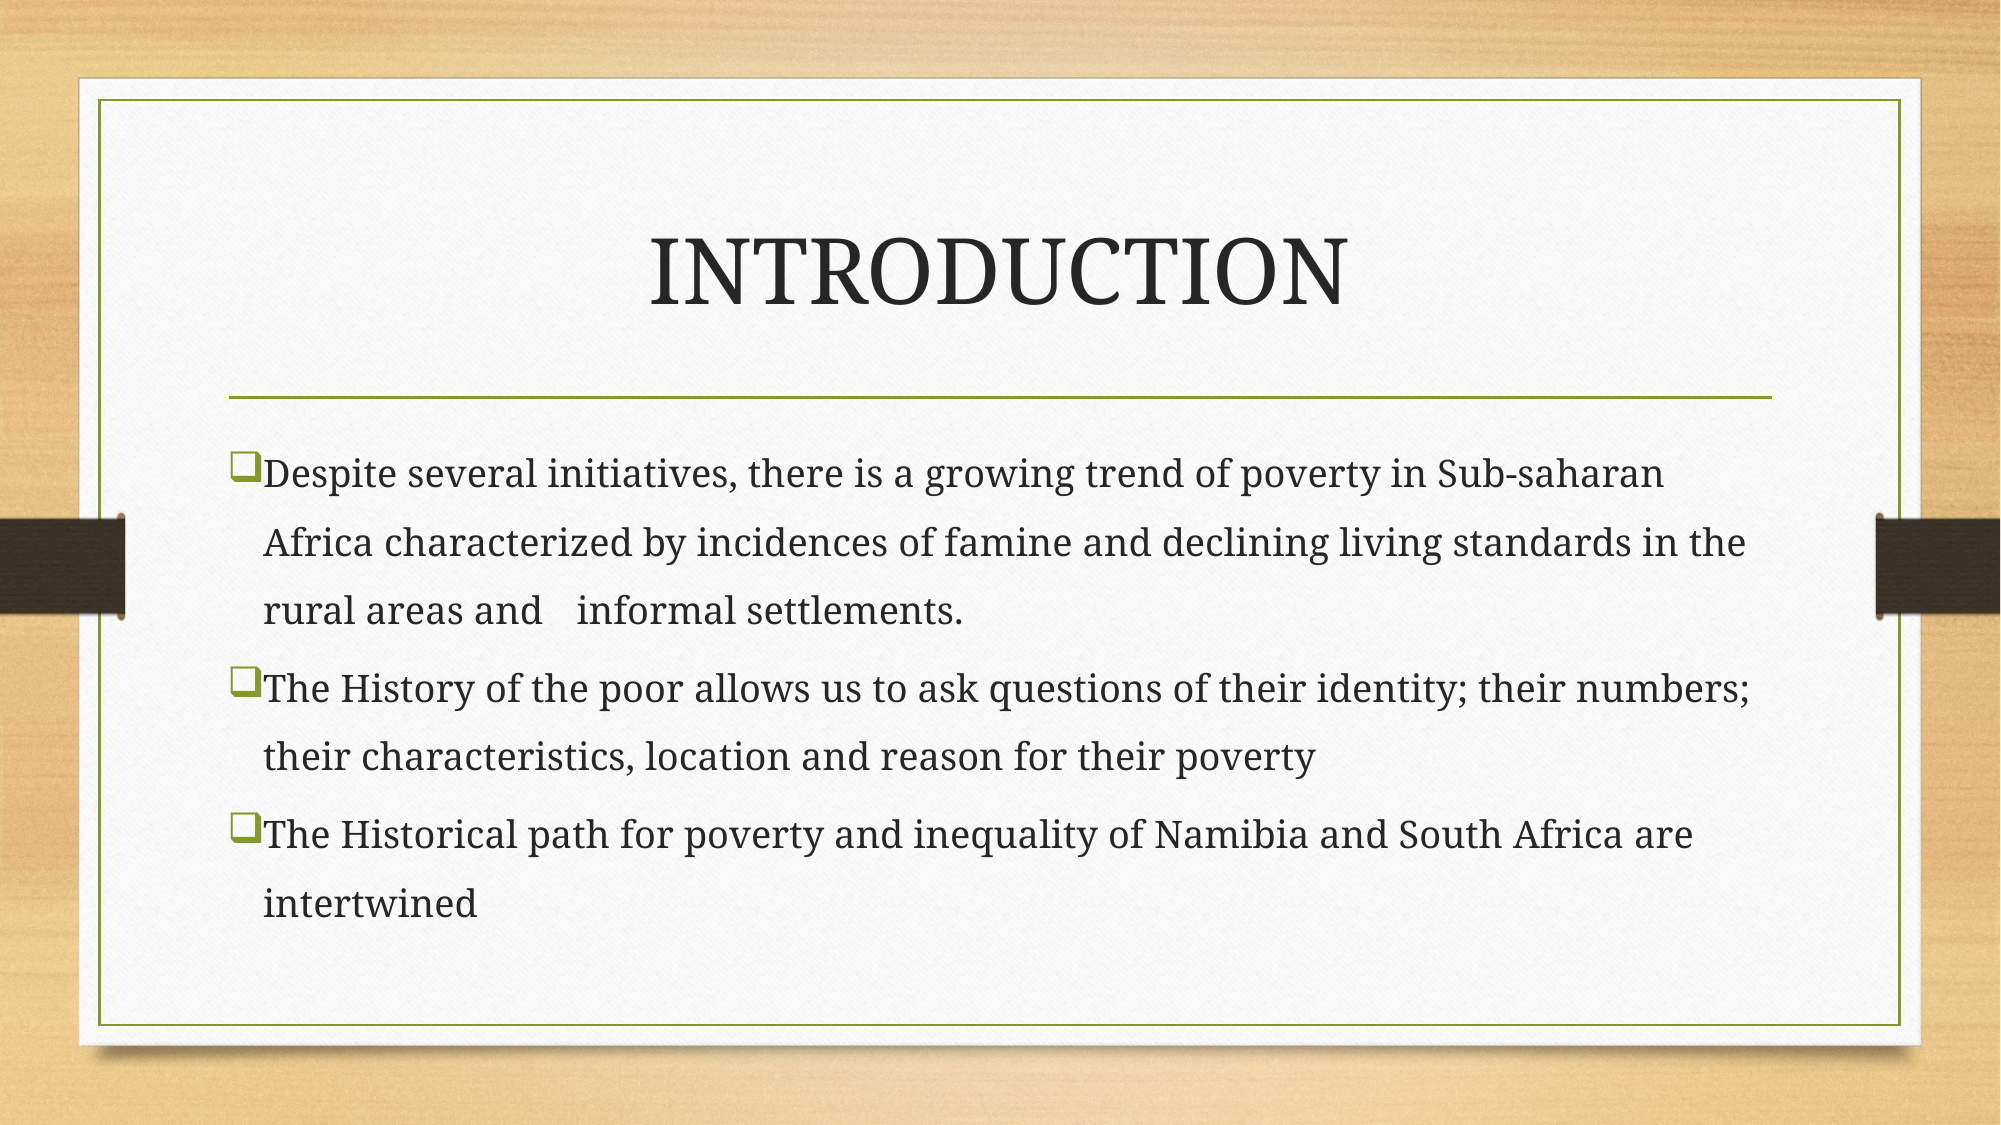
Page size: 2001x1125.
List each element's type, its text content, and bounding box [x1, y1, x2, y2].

list Despite several initiatives, there is a growing trend of poverty in Sub-saharan Africa characterized by incidences of famine and declining living standards in the rural areas and informal settlements. The History of the poor allows us to ask questions of their identity; their numbers; their characteristics, location and reason for their poverty The Historical path for poverty and inequality of Namibia and South Africa are intertwined [212, 419, 1788, 964]
title INTRODUCTION [212, 161, 1788, 375]
picture [0, 0, 2001, 1125]
